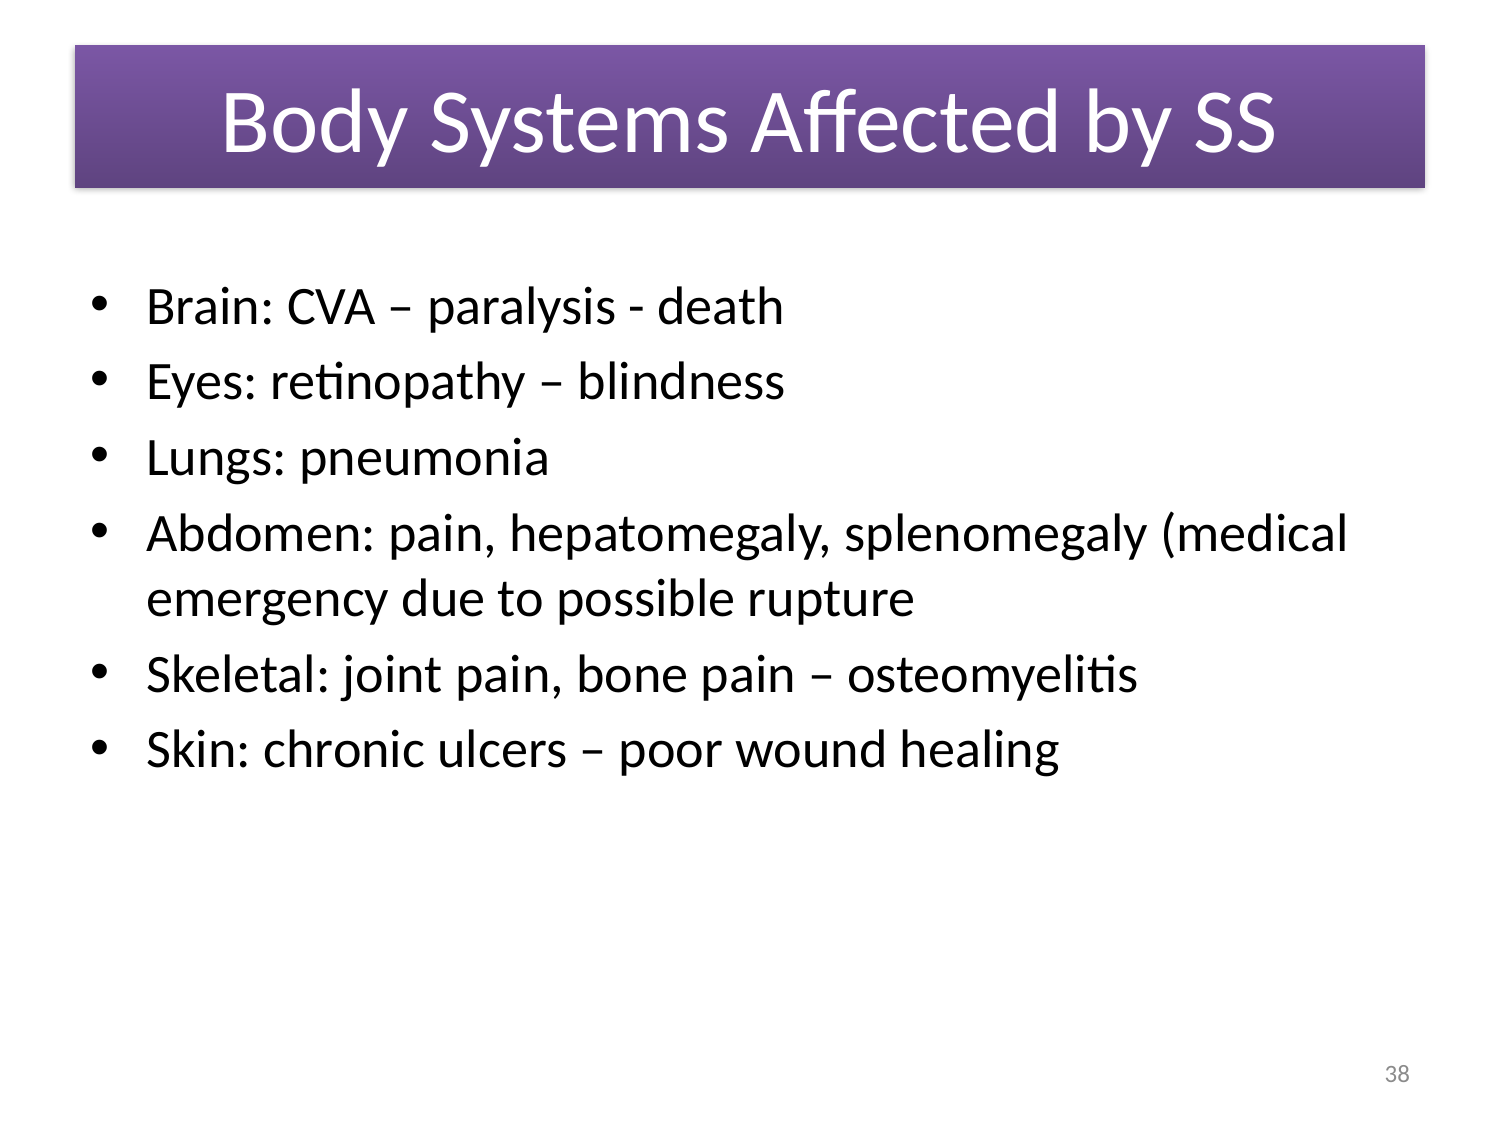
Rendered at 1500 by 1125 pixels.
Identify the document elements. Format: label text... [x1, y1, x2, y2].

list Brain: CVA – paralysis - death Eyes: retinopathy – blindness Lungs: pneumonia Abdomen: pain, hepatomegaly, splenomegaly (medical emergency due to possible rupture Skeletal: joint pain, bone pain – osteomyelitis Skin: chronic ulcers – poor wound healing [75, 262, 1425, 1005]
title Body Systems Affected by SS [75, 45, 1425, 188]
slide_number 38 [1074, 1042, 1425, 1103]
